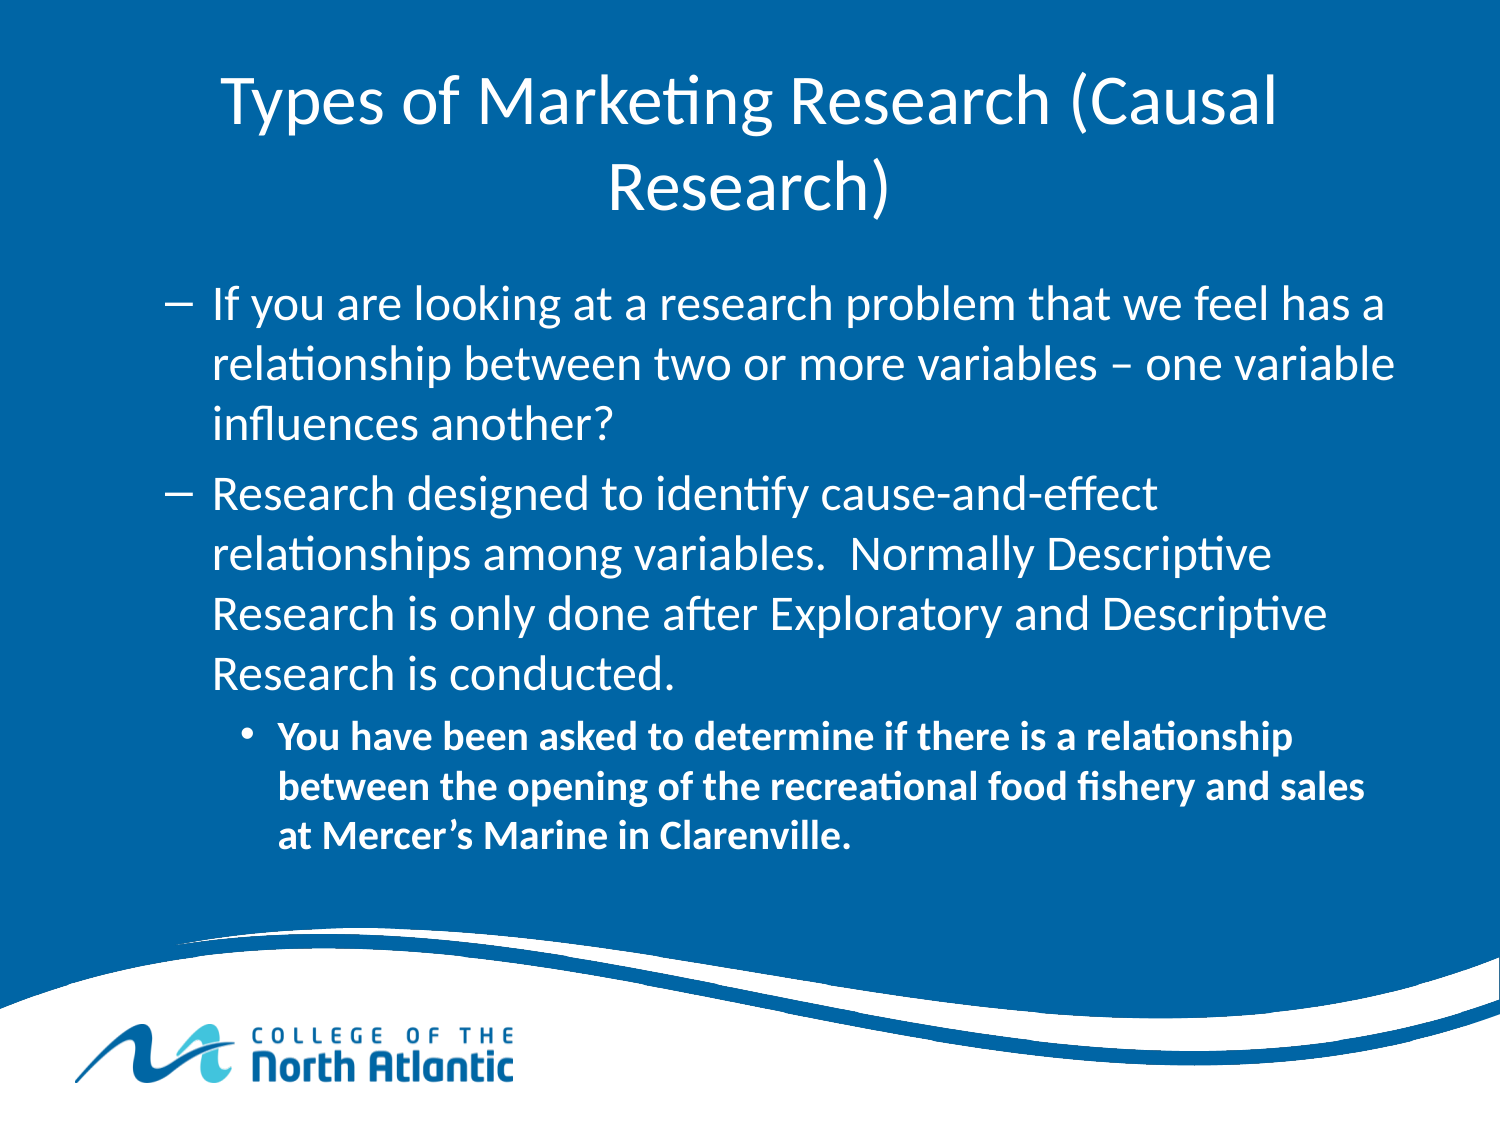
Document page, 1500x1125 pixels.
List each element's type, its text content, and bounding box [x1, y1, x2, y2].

list If you are looking at a research problem that we feel has a relationship between two or more variables – one variable influences another? Research designed to identify cause-and-effect relationships among variables. Normally Descriptive Research is only done after Exploratory and Descriptive Research is conducted. You have been asked to determine if there is a relationship between the opening of the recreational food fishery and sales at Mercer’s Marine in Clarenville. [75, 262, 1425, 900]
picture [0, 928, 1500, 1125]
title Types of Marketing Research (Causal Research) [75, 45, 1425, 233]
